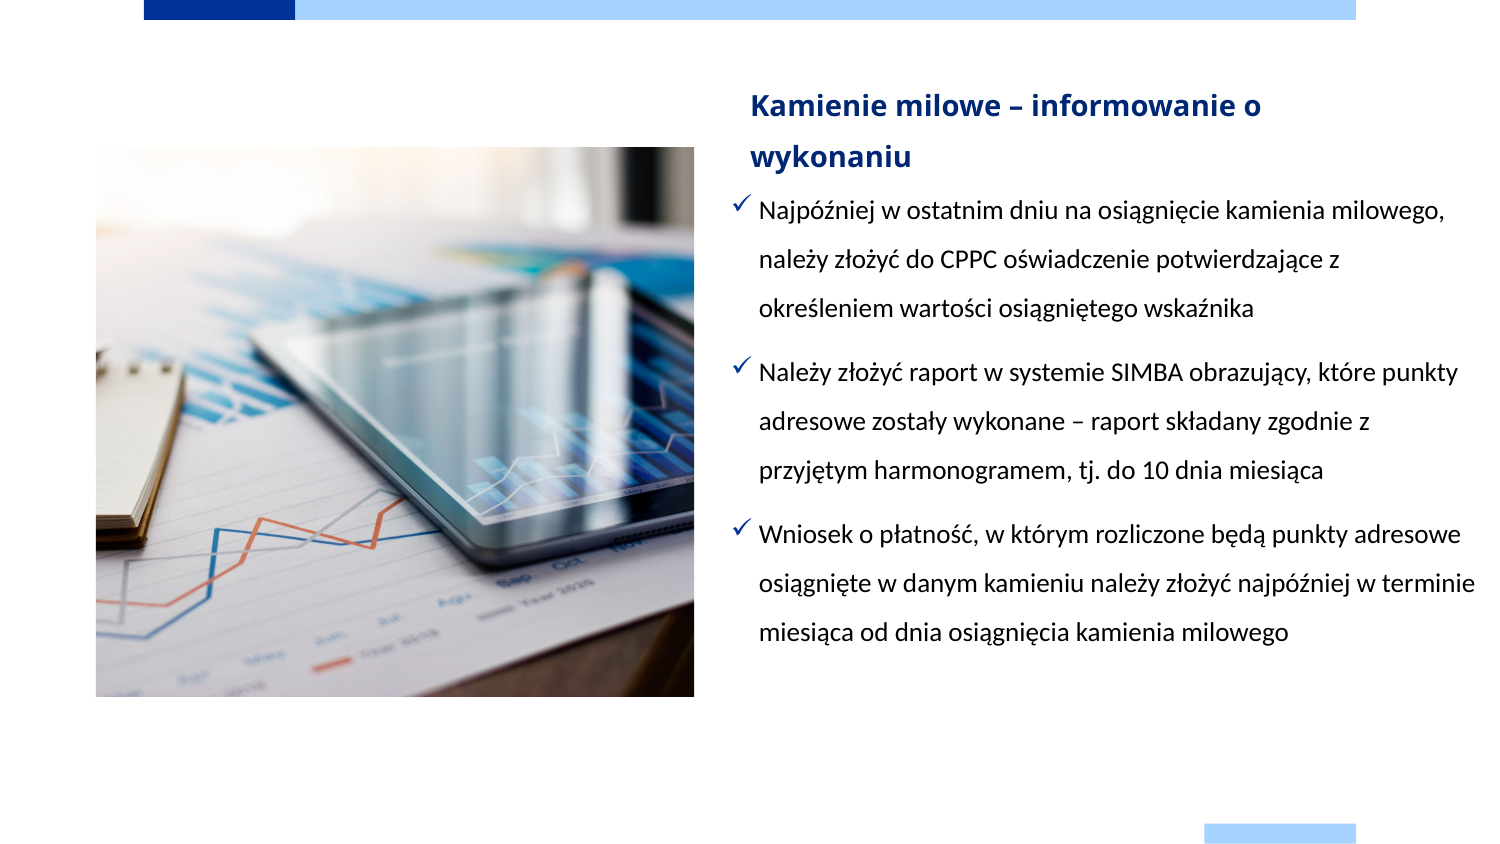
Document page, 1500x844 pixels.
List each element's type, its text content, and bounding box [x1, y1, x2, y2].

title Kamienie milowe – informowanie o wykonaniu [750, 71, 1357, 176]
list Najpóźniej w ostatnim dniu na osiągnięcie kamienia milowego, należy złożyć do CPPC oświadczenie potwierdzające z określeniem wartości osiągniętego wskaźnika Należy złożyć raport w systemie SIMBA obrazujący, które punkty adresowe zostały wykonane – raport składany zgodnie z przyjętym harmonogramem, tj. do 10 dnia miesiąca Wniosek o płatność, w którym rozliczone będą punkty adresowe osiągnięte w danym kamieniu należy złożyć najpóźniej w terminie miesiąca od dnia osiągnięcia kamienia milowego [730, 176, 1481, 744]
picture [95, 147, 695, 697]
